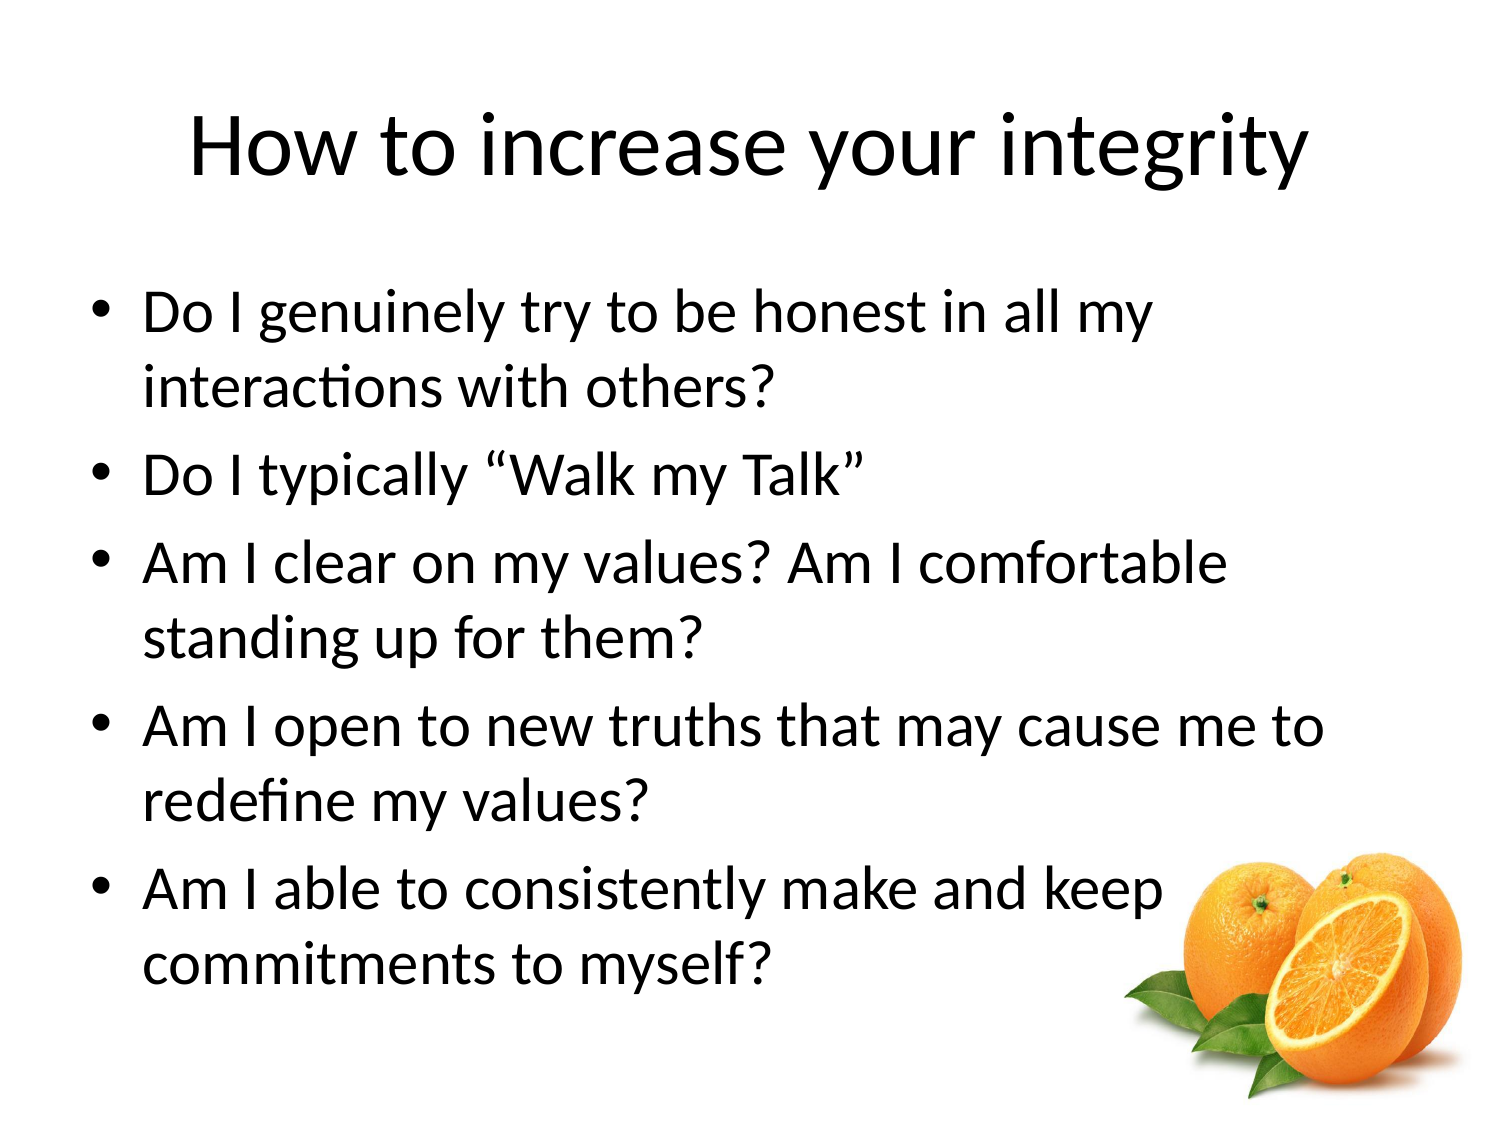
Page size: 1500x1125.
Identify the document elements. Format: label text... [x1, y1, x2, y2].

picture [1099, 809, 1500, 1125]
title How to increase your integrity [75, 45, 1425, 233]
list Do I genuinely try to be honest in all my interactions with others? Do I typically “Walk my Talk” Am I clear on my values? Am I comfortable standing up for them? Am I open to new truths that may cause me to redefine my values? Am I able to consistently make and keep commitments to myself? [75, 262, 1425, 1005]
